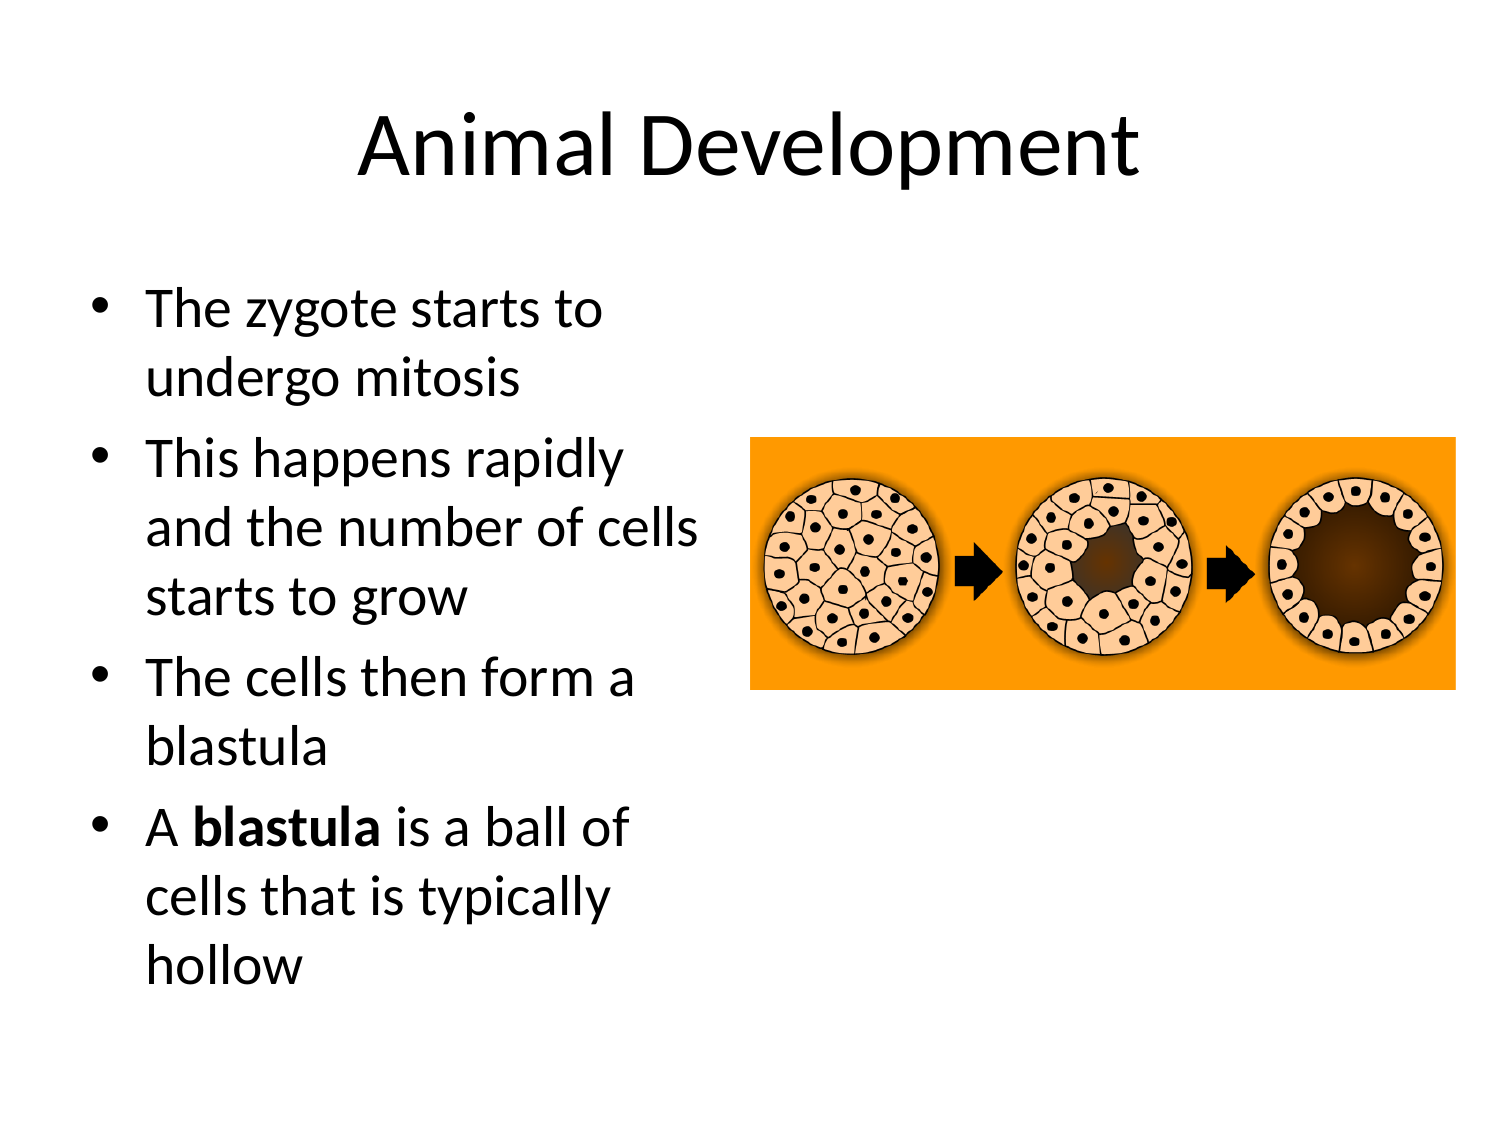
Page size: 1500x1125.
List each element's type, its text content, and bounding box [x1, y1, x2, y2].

list The zygote starts to undergo mitosis This happens rapidly and the number of cells starts to grow The cells then form a blastula A blastula is a ball of cells that is typically hollow [75, 262, 738, 1005]
title Animal Development [75, 45, 1425, 233]
picture [749, 437, 1457, 691]
